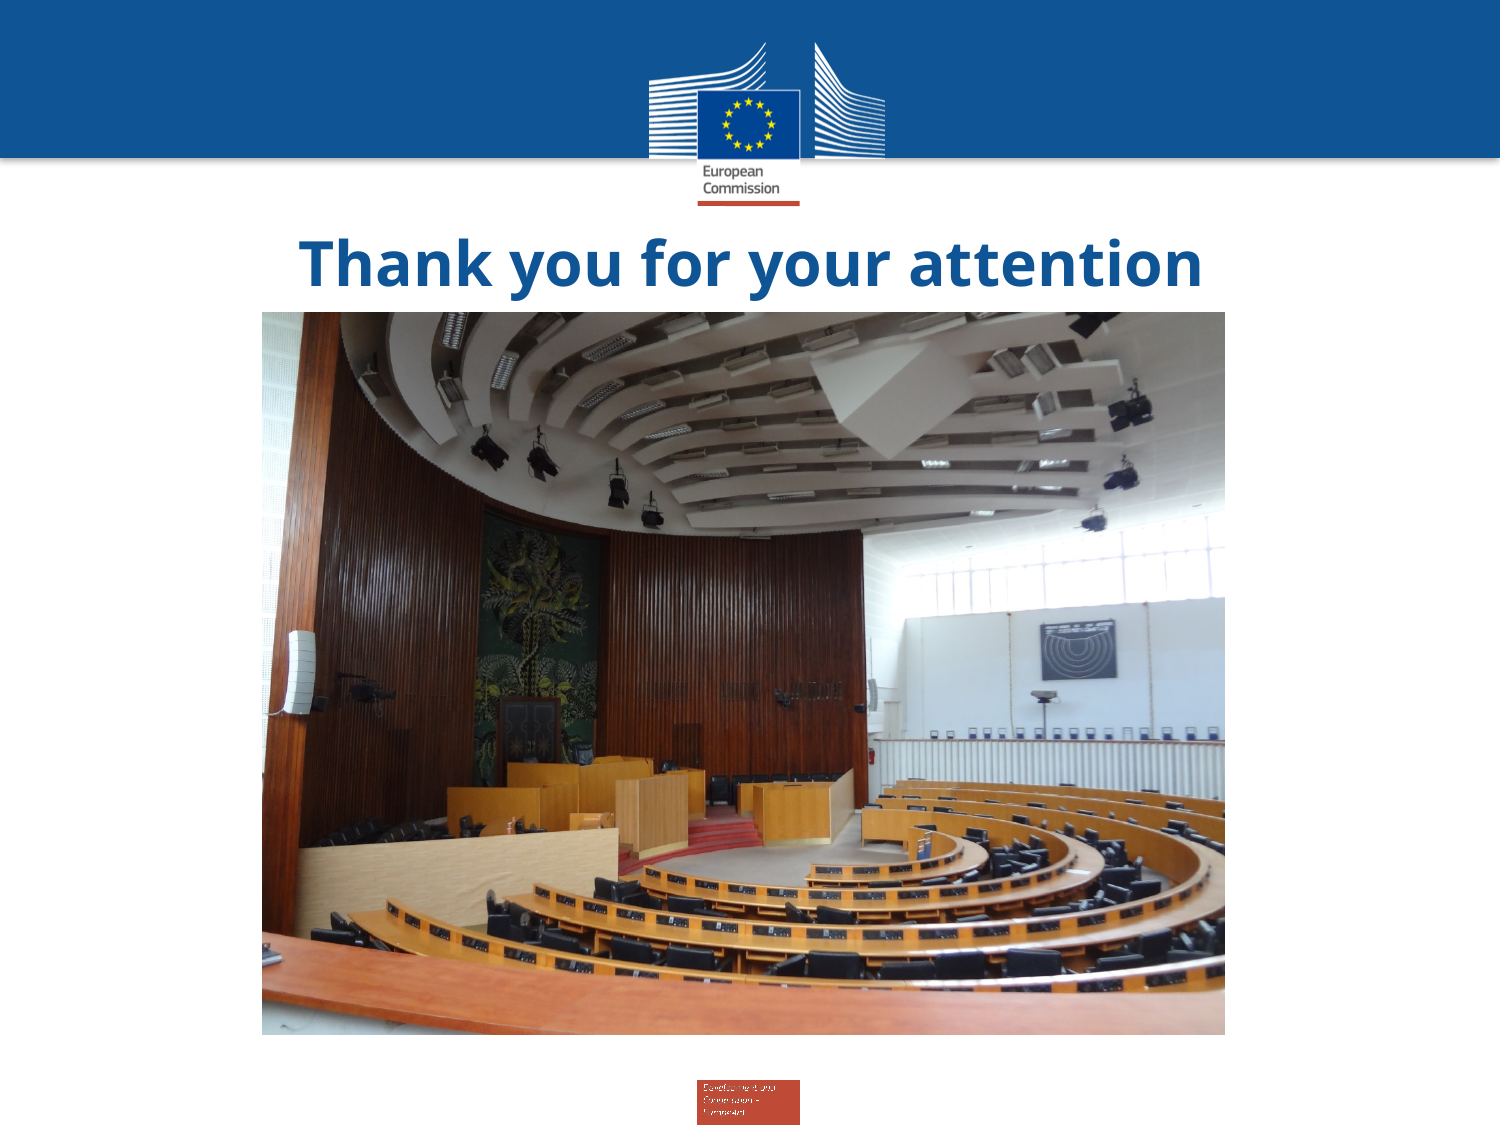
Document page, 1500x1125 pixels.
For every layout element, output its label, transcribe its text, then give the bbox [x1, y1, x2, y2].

picture [262, 312, 1226, 1035]
picture [698, 1082, 798, 1123]
title Thank you for your attention [76, 184, 1427, 339]
picture [649, 42, 885, 184]
